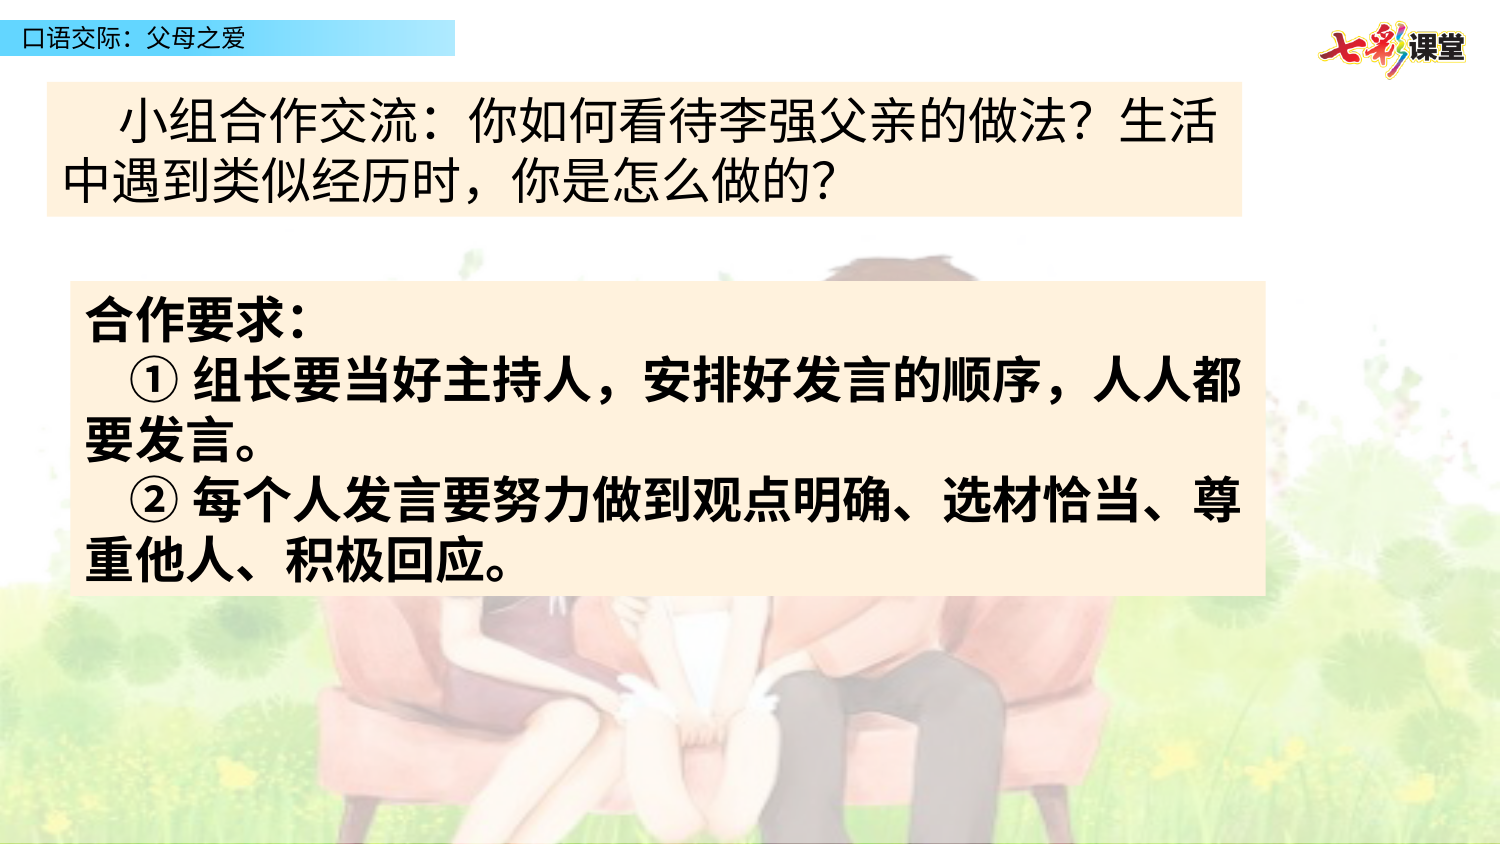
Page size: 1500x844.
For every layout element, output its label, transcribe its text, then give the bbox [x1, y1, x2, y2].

picture [1316, 20, 1468, 80]
text_box 小组合作交流：你如何看待李强父亲的做法？生活中遇到类似经历时，你是怎么做的？ [46, 81, 1243, 217]
text_box 合作要求： ①组长要当好主持人，安排好发言的顺序，人人都要发言。 ②每个人发言要努力做到观点明确、选材恰当、尊重他人、积极回应。 [70, 281, 1266, 596]
